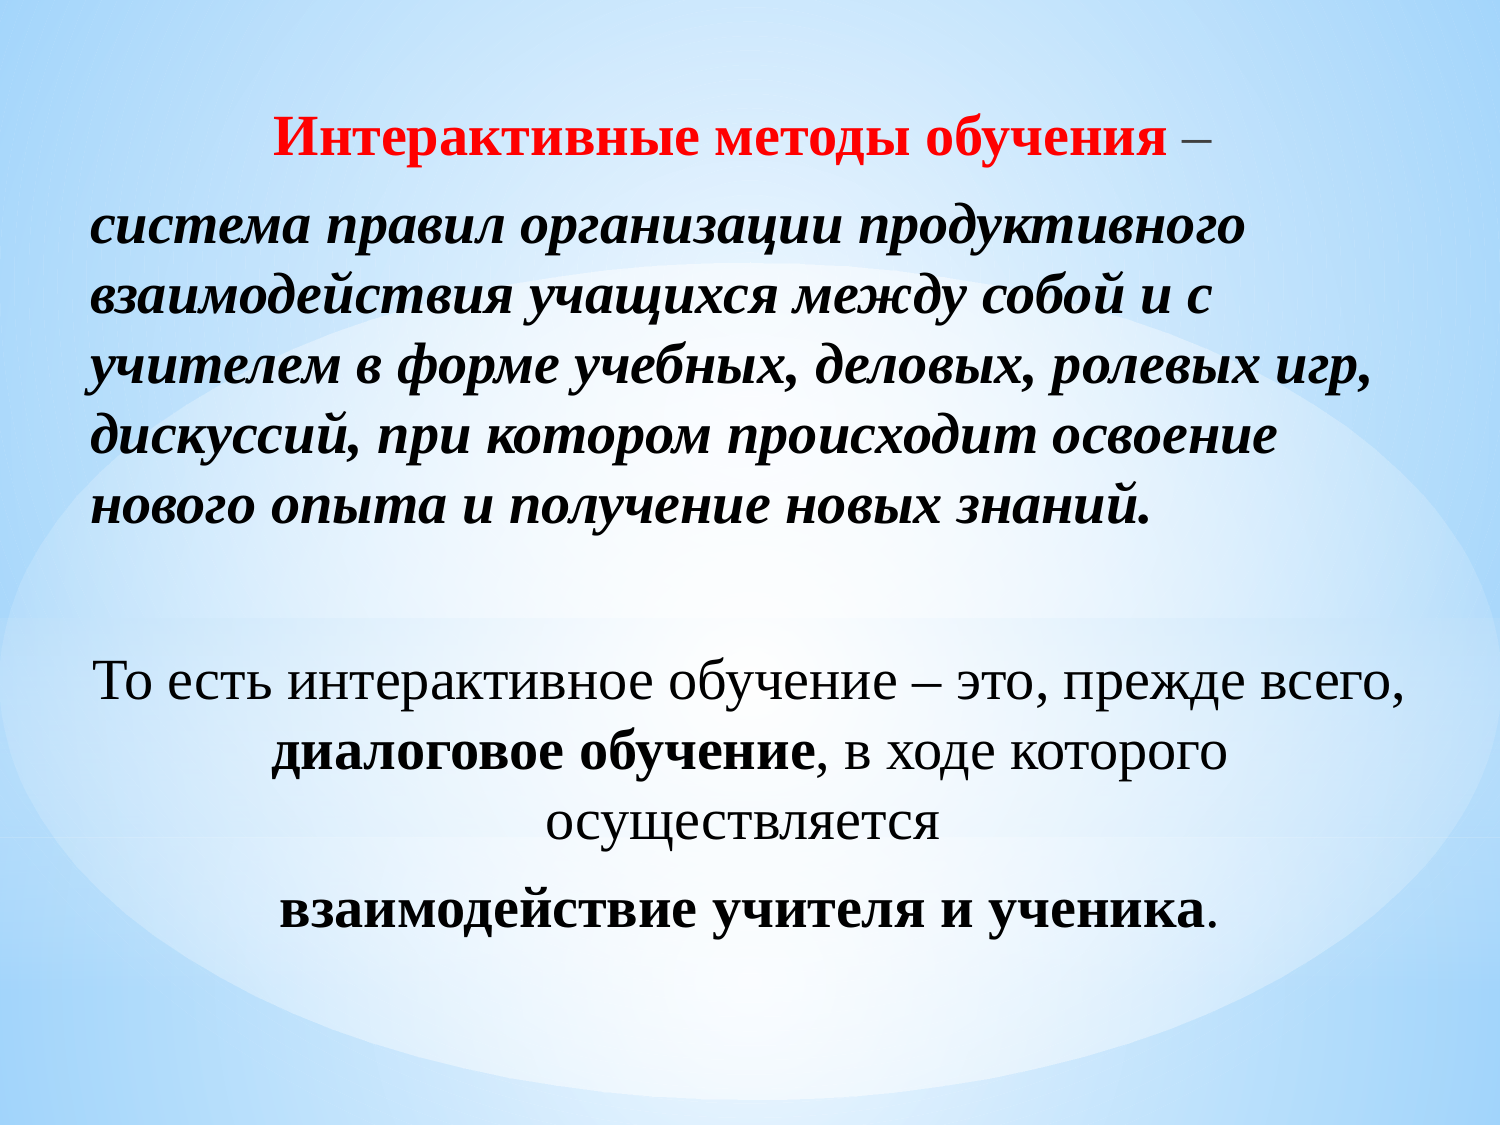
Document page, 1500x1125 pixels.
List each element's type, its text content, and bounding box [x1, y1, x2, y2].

list Интерактивные методы обучения – система правил организации продуктивного взаимодействия учащихся между собой и с учителем в форме учебных, деловых, ролевых игр, дискуссий, при котором происходит освоение нового опыта и получение новых знаний. То есть интерактивное обучение – это, прежде всего, диалоговое обучение, в ходе которого осуществляется взаимодействие учителя и ученика. [75, 90, 1425, 965]
